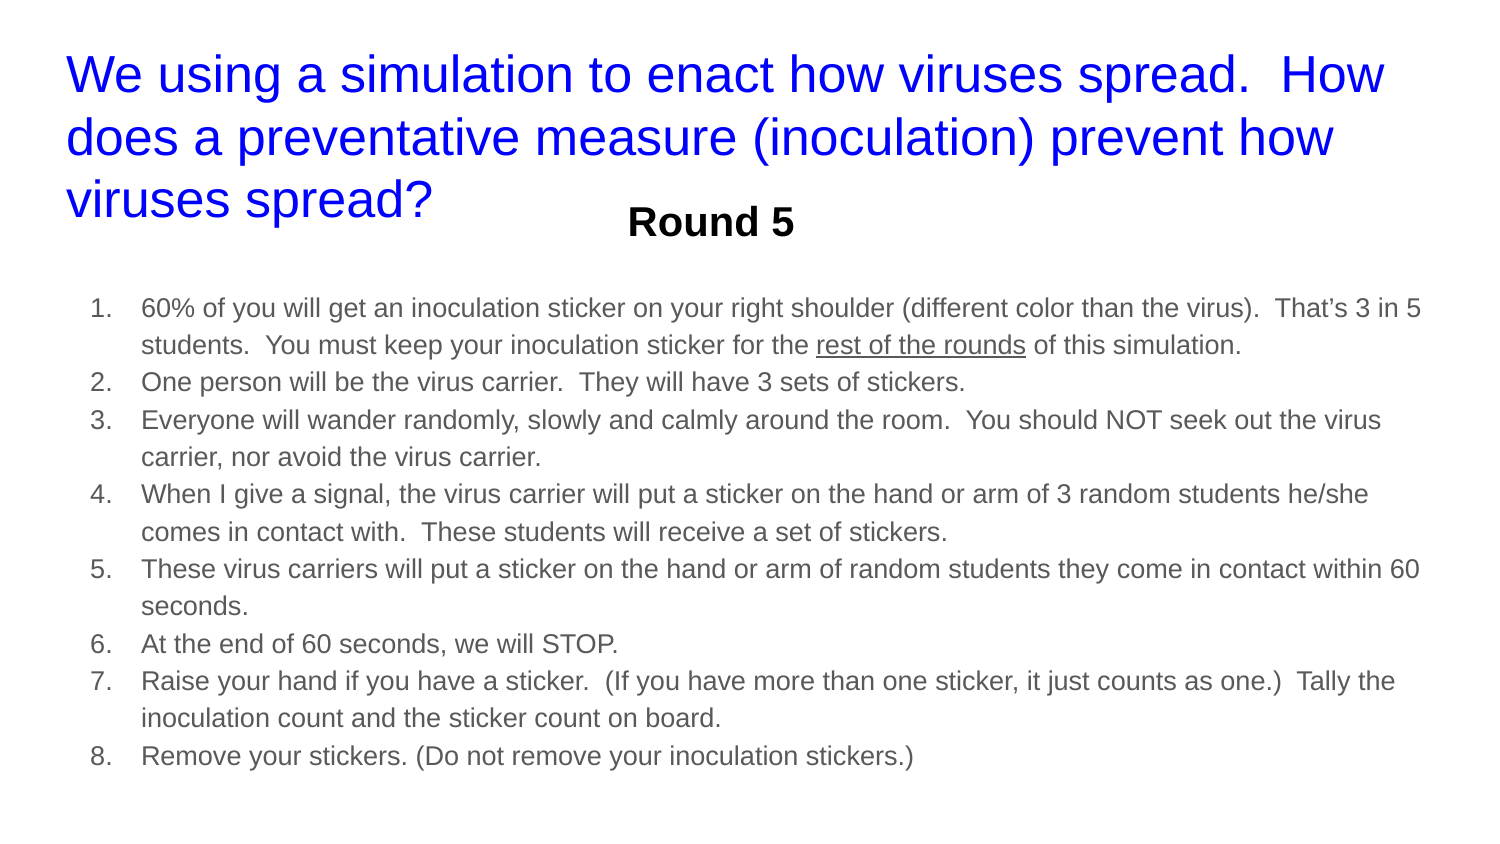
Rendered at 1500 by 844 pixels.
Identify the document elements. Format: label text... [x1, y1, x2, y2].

list 60% of you will get an inoculation sticker on your right shoulder (different color than the virus). That’s 3 in 5 students. You must keep your inoculation sticker for the rest of the rounds of this simulation. One person will be the virus carrier. They will have 3 sets of stickers. Everyone will wander randomly, slowly and calmly around the room. You should NOT seek out the virus carrier, nor avoid the virus carrier. When I give a signal, the virus carrier will put a sticker on the hand or arm of 3 random students he/she comes in contact with. These students will receive a set of stickers. These virus carriers will put a sticker on the hand or arm of random students they come in contact within 60 seconds. At the end of 60 seconds, we will STOP. Raise your hand if you have a sticker. (If you have more than one sticker, it just counts as one.) Tally the inoculation count and the sticker count on board. Remove your stickers. (Do not remove your inoculation stickers.) [51, 270, 1449, 806]
text_box Round 5 [488, 180, 934, 258]
title We using a simulation to enact how viruses spread. How does a preventative measure (inoculation) prevent how viruses spread? [51, 25, 1449, 167]
